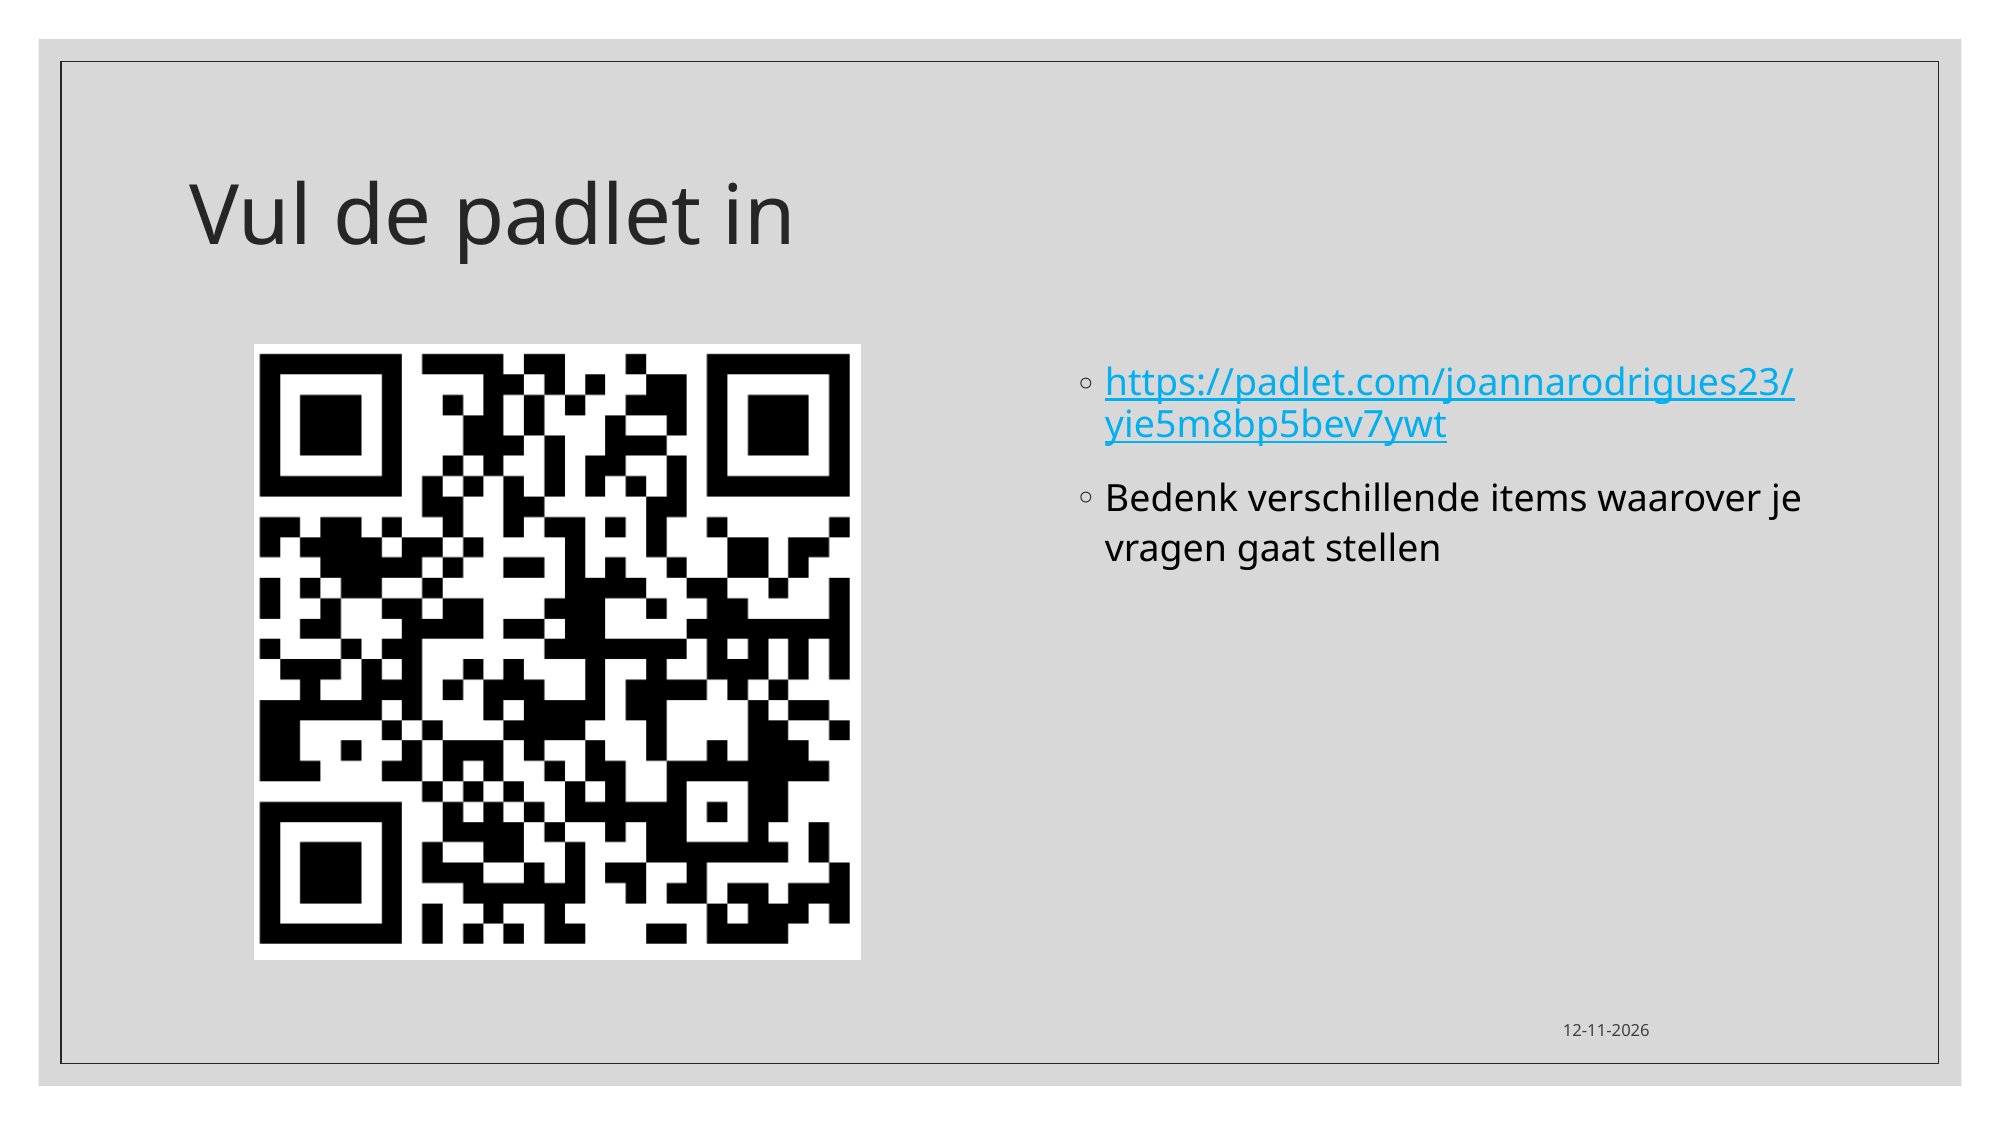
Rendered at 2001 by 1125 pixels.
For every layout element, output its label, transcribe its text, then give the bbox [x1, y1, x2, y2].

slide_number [1190, 990, 1665, 1050]
picture [254, 344, 861, 960]
list https://padlet.com/joannarodrigues23/yie5m8bp5bev7ywt Bedenk verschillende items waarover je vragen gaat stellen [1059, 345, 1825, 960]
title Vul de padlet in [174, 105, 1825, 331]
